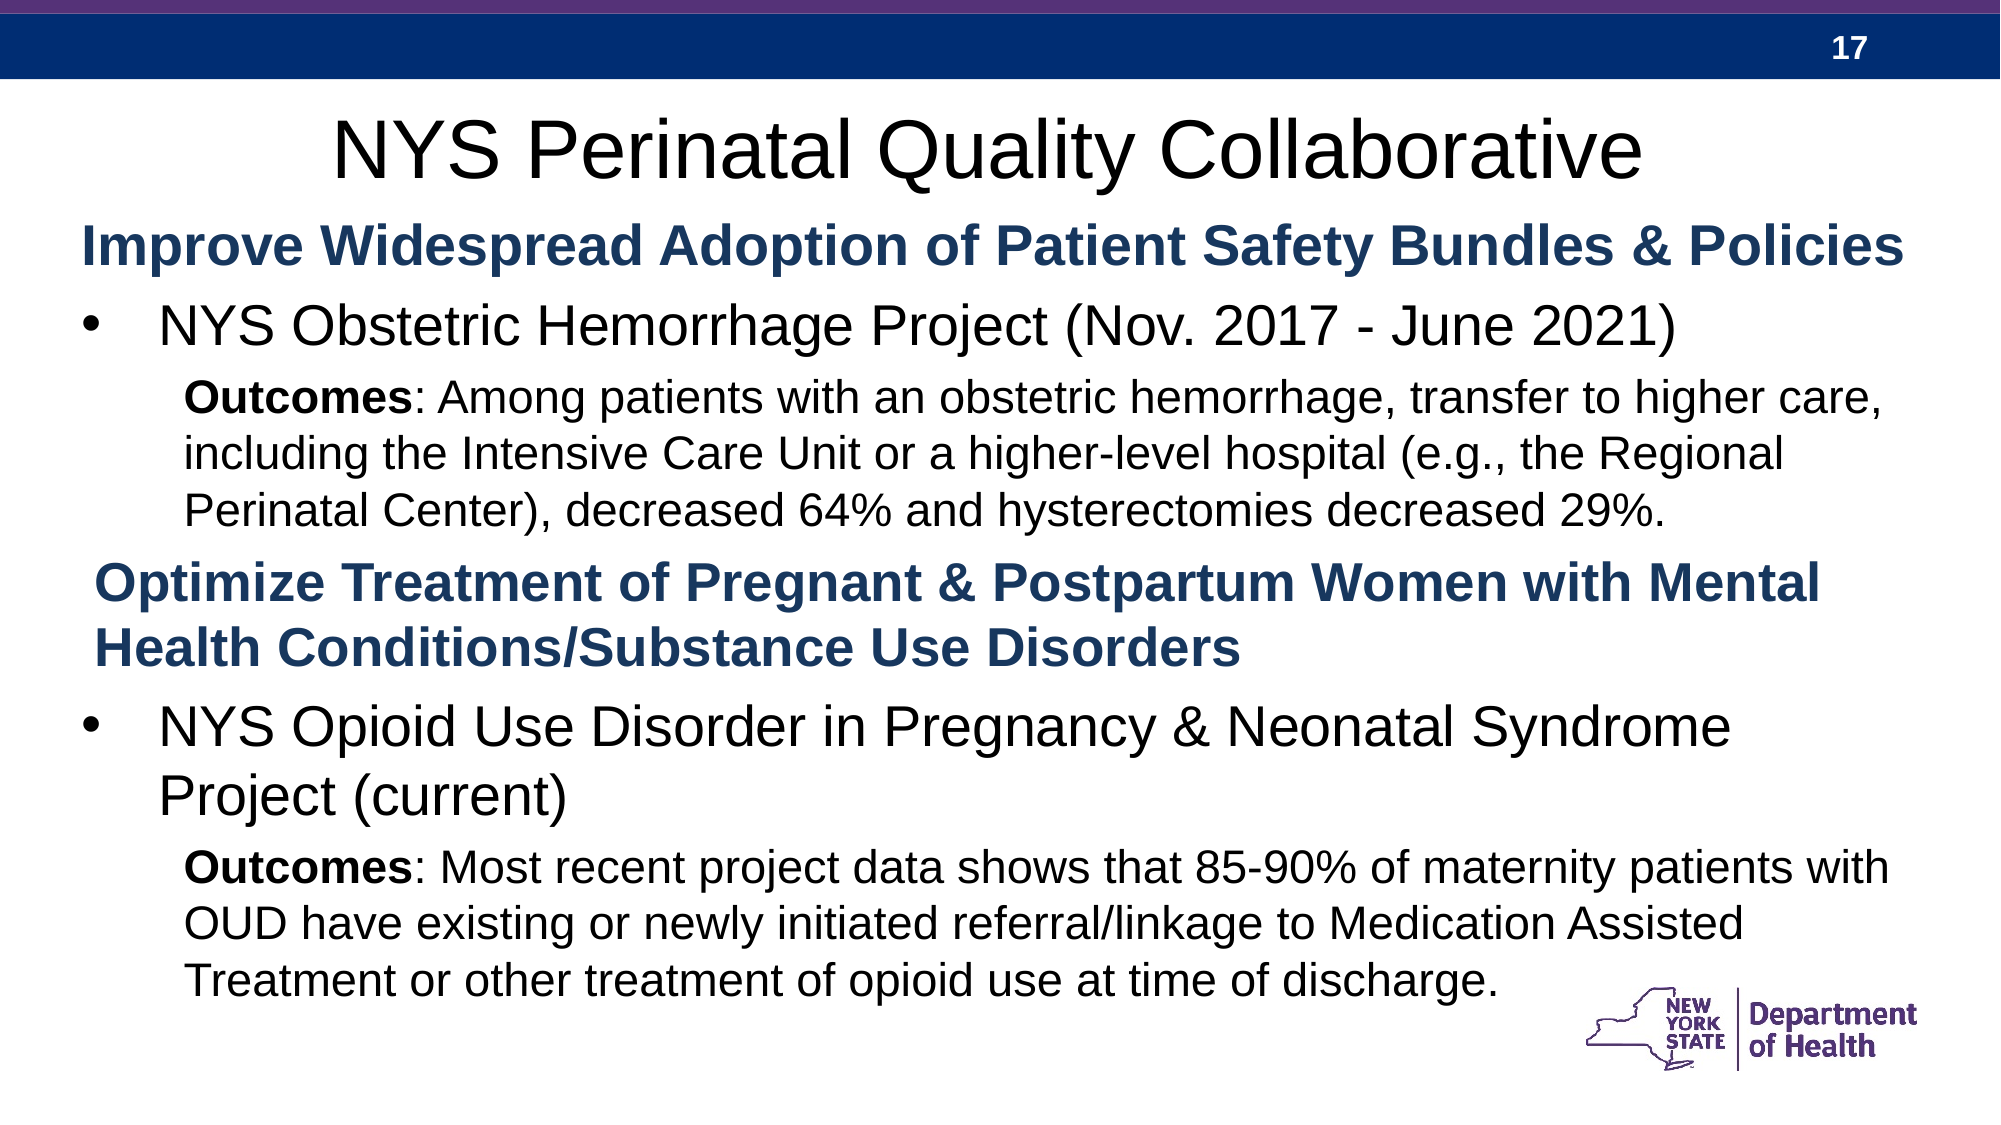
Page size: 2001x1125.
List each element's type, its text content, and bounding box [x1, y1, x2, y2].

title NYS Perinatal Quality Collaborative [61, 75, 1939, 198]
list Improve Widespread Adoption of Patient Safety Bundles & Policies NYS Obstetric Hemorrhage Project (Nov. 2017 - June 2021) Outcomes: Among patients with an obstetric hemorrhage, transfer to higher care, including the Intensive Care Unit or a higher-level hospital (e.g., the Regional Perinatal Center), decreased 64% and hysterectomies decreased 29%. Optimize Treatment of Pregnant & Postpartum Women with Mental Health Conditions/Substance Use Disorders NYS Opioid Use Disorder in Pregnancy & Neonatal Syndrome Project (current) Outcomes: Most recent project data shows that 85-90% of maternity patients with OUD have existing or newly initiated referral/linkage to Medication Assisted Treatment or other treatment of opioid use at time of discharge. [61, 198, 1939, 1093]
